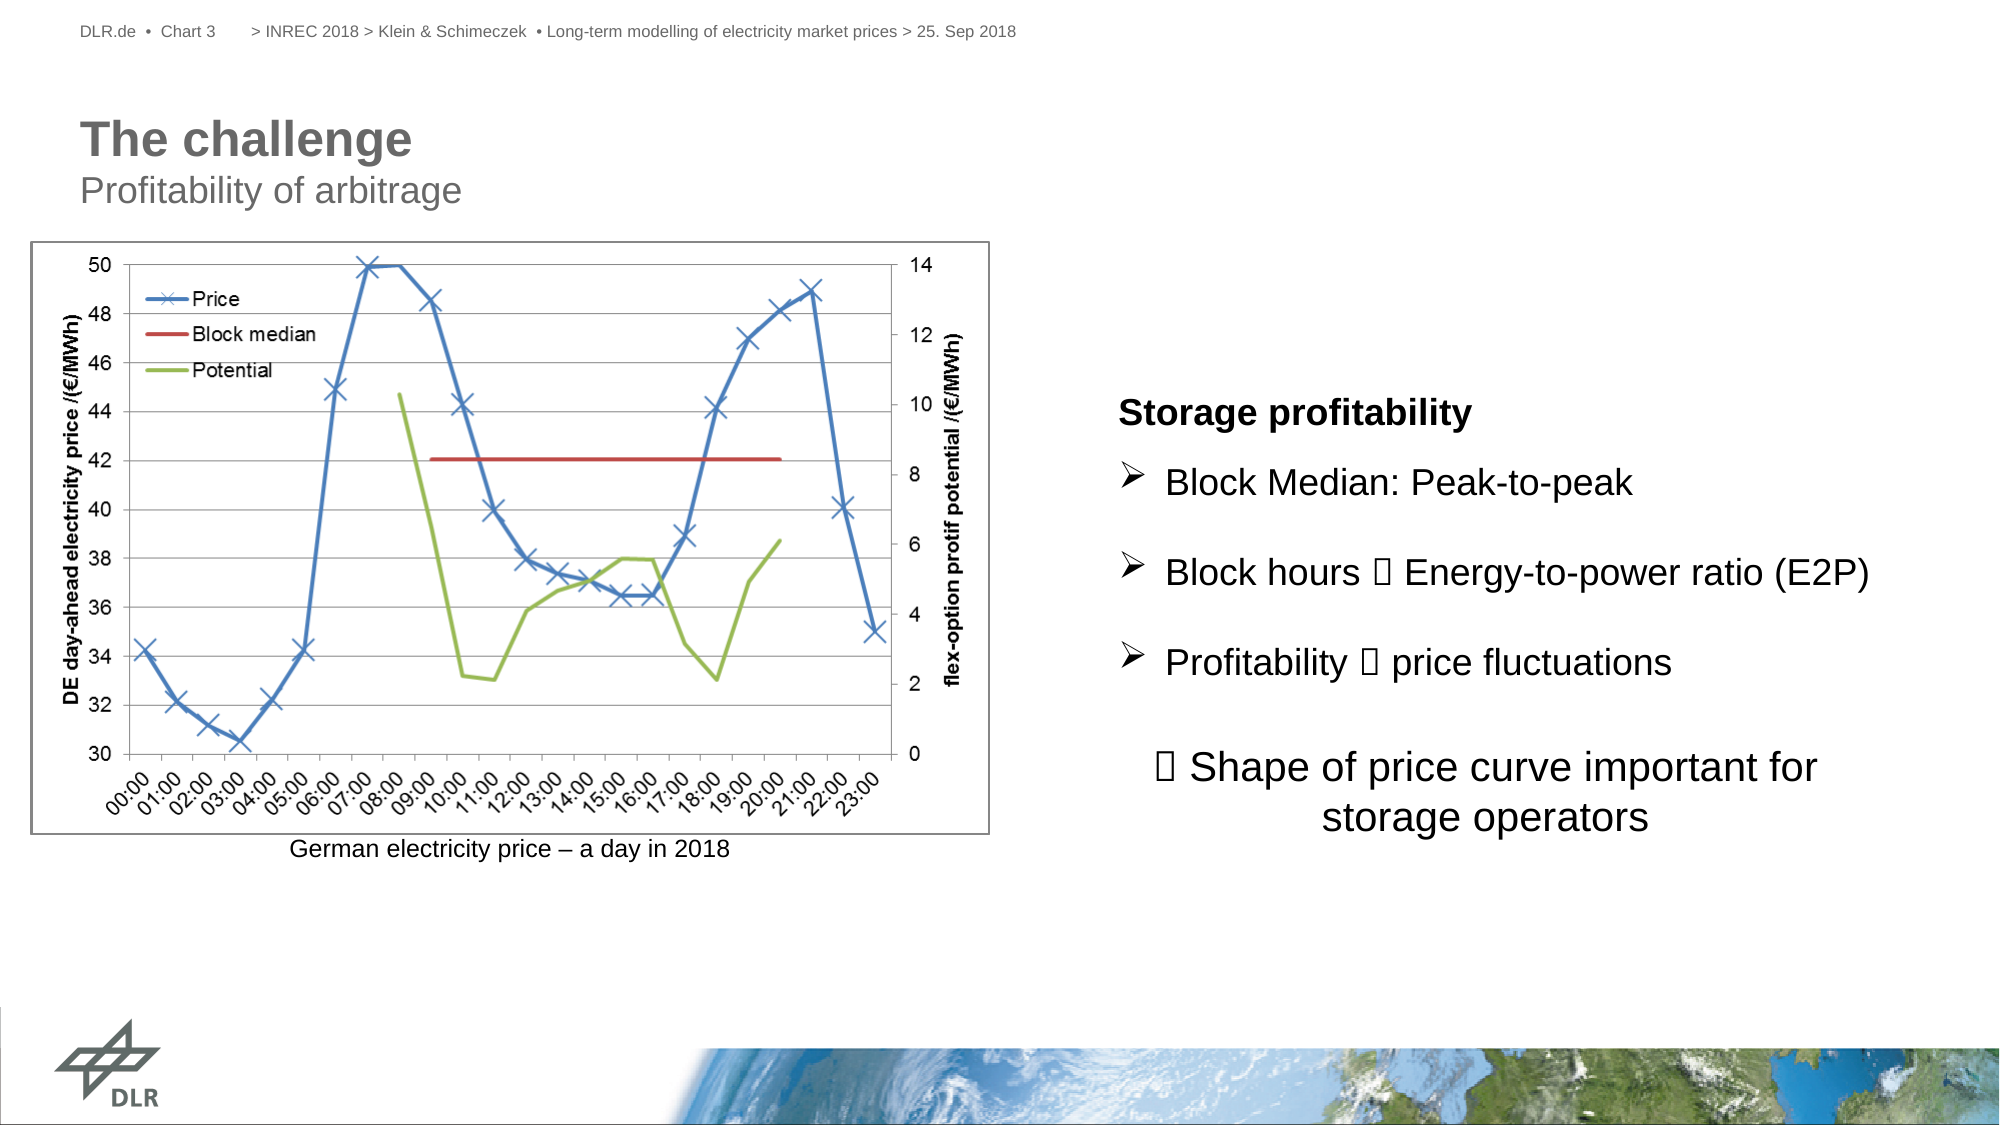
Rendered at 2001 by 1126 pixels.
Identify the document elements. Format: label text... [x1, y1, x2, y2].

picture [30, 241, 991, 835]
picture [0, 1007, 2000, 1125]
slide_number DLR.de • Chart 3 [79, 20, 251, 45]
text_box German electricity price – a day in 2018 [31, 843, 989, 863]
text_box  Shape of price curve important for storage operators [1118, 739, 1853, 840]
text_box Storage profitability Block Median: Peak-to-peak Block hours  Energy-to-power ratio (E2P) Profitability  price fluctuations [1118, 387, 1957, 683]
footer > INREC 2018 > Klein & Schimeczek • Long-term modelling of electricity market prices > 25. Sep 2018 [251, 20, 1921, 45]
title The challenge Profitability of arbitrage [79, 106, 575, 228]
